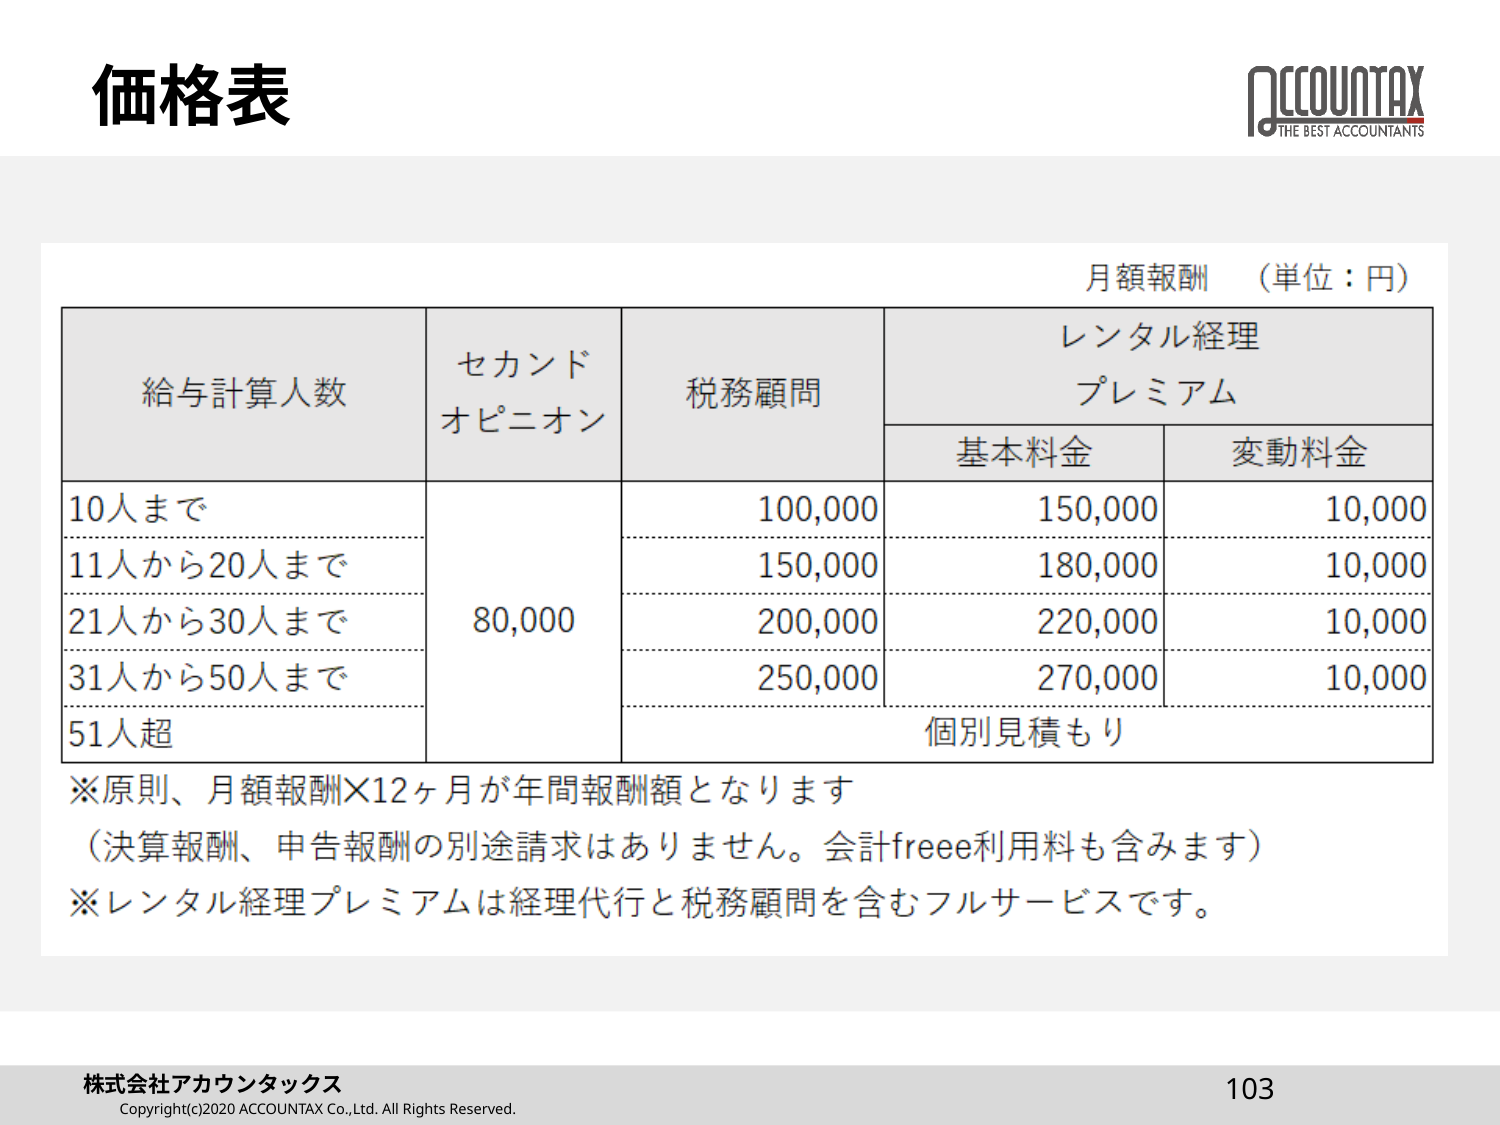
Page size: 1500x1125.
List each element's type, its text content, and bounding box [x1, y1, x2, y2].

picture [41, 243, 1448, 957]
picture [1353, 66, 1424, 137]
title 価格表 [76, 31, 1353, 157]
slide_number 103 [1074, 1063, 1425, 1125]
text_box [0, 156, 1500, 1012]
